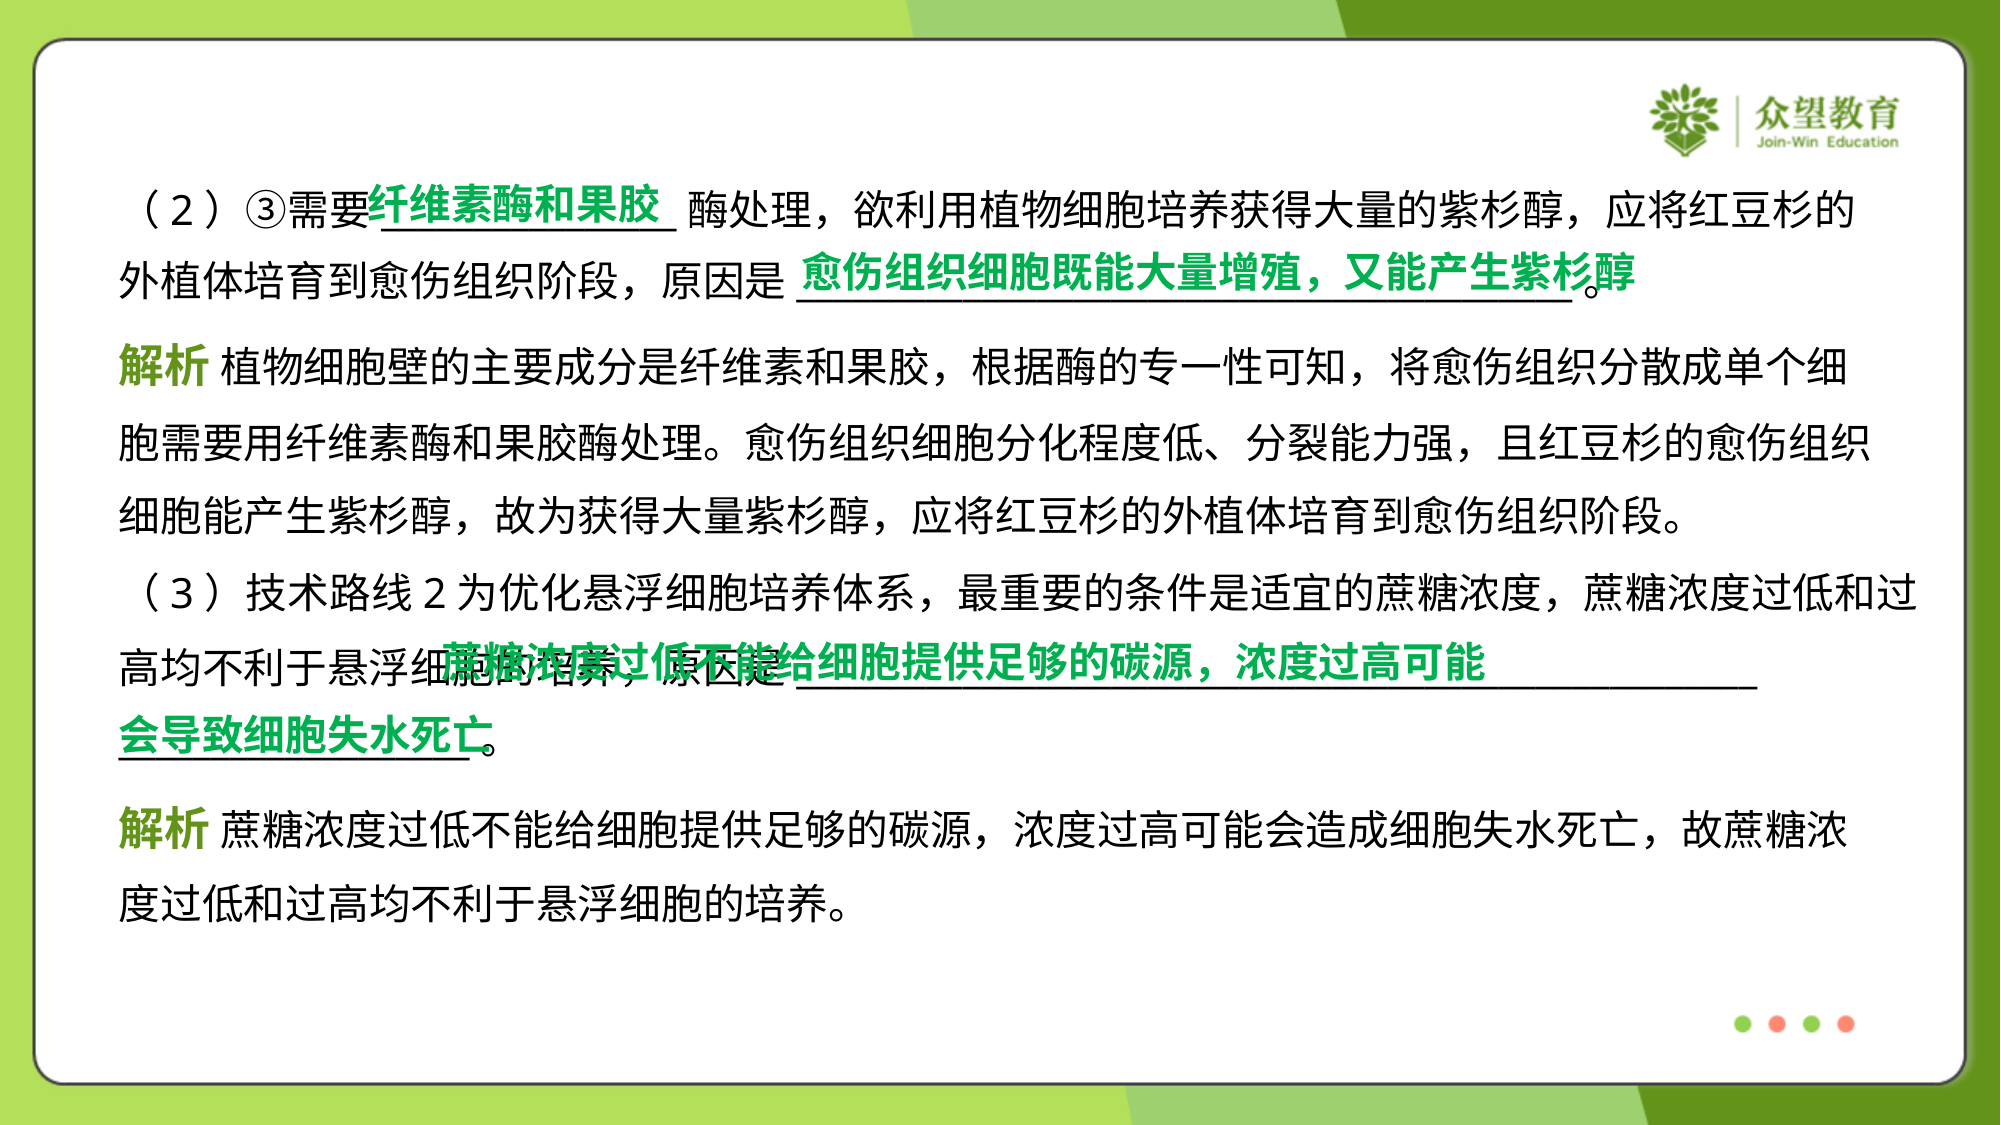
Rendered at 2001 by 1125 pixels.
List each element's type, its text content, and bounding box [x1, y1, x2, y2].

text_box 愈伤组织细胞既能大量增殖，又能产生紫杉醇 [786, 224, 1651, 289]
text_box 解析 蔗糖浓度过低不能给细胞提供足够的碳源，浓度过高可能会造成细胞失水死亡，故蔗糖浓 度过低和过高均不利于悬浮细胞的培养。 [118, 771, 1883, 921]
picture [0, 0, 2000, 1125]
text_box 蔗糖浓度过低不能给细胞提供足够的碳源，浓度过高可能 会导致细胞失水死亡 [118, 610, 1882, 751]
text_box （2）③需要________________酶处理，欲利用植物细胞培养获得大量的紫杉醇，应将红豆杉的 外植体培育到愈伤组织阶段，原因是__________________________________________。 [118, 158, 1883, 298]
text_box 纤维素酶和果胶 [352, 152, 675, 220]
text_box 解析 植物细胞壁的主要成分是纤维素和果胶，根据酶的专一性可知，将愈伤组织分散成单个细 胞需要用纤维素酶和果胶酶处理。愈伤组织细胞分化程度低、分裂能力强，且红豆杉的愈伤组织 细胞能产生紫杉醇，故为获得大量紫杉醇，应将红豆杉的外植体培育到愈伤组织阶段。 [118, 314, 1883, 533]
text_box （3）技术路线2为优化悬浮细胞培养体系，最重要的条件是适宜的蔗糖浓度，蔗糖浓度过低和过 高均不利于悬浮细胞的培养，原因是____________________________________________________ ___________________。 [118, 541, 1883, 755]
